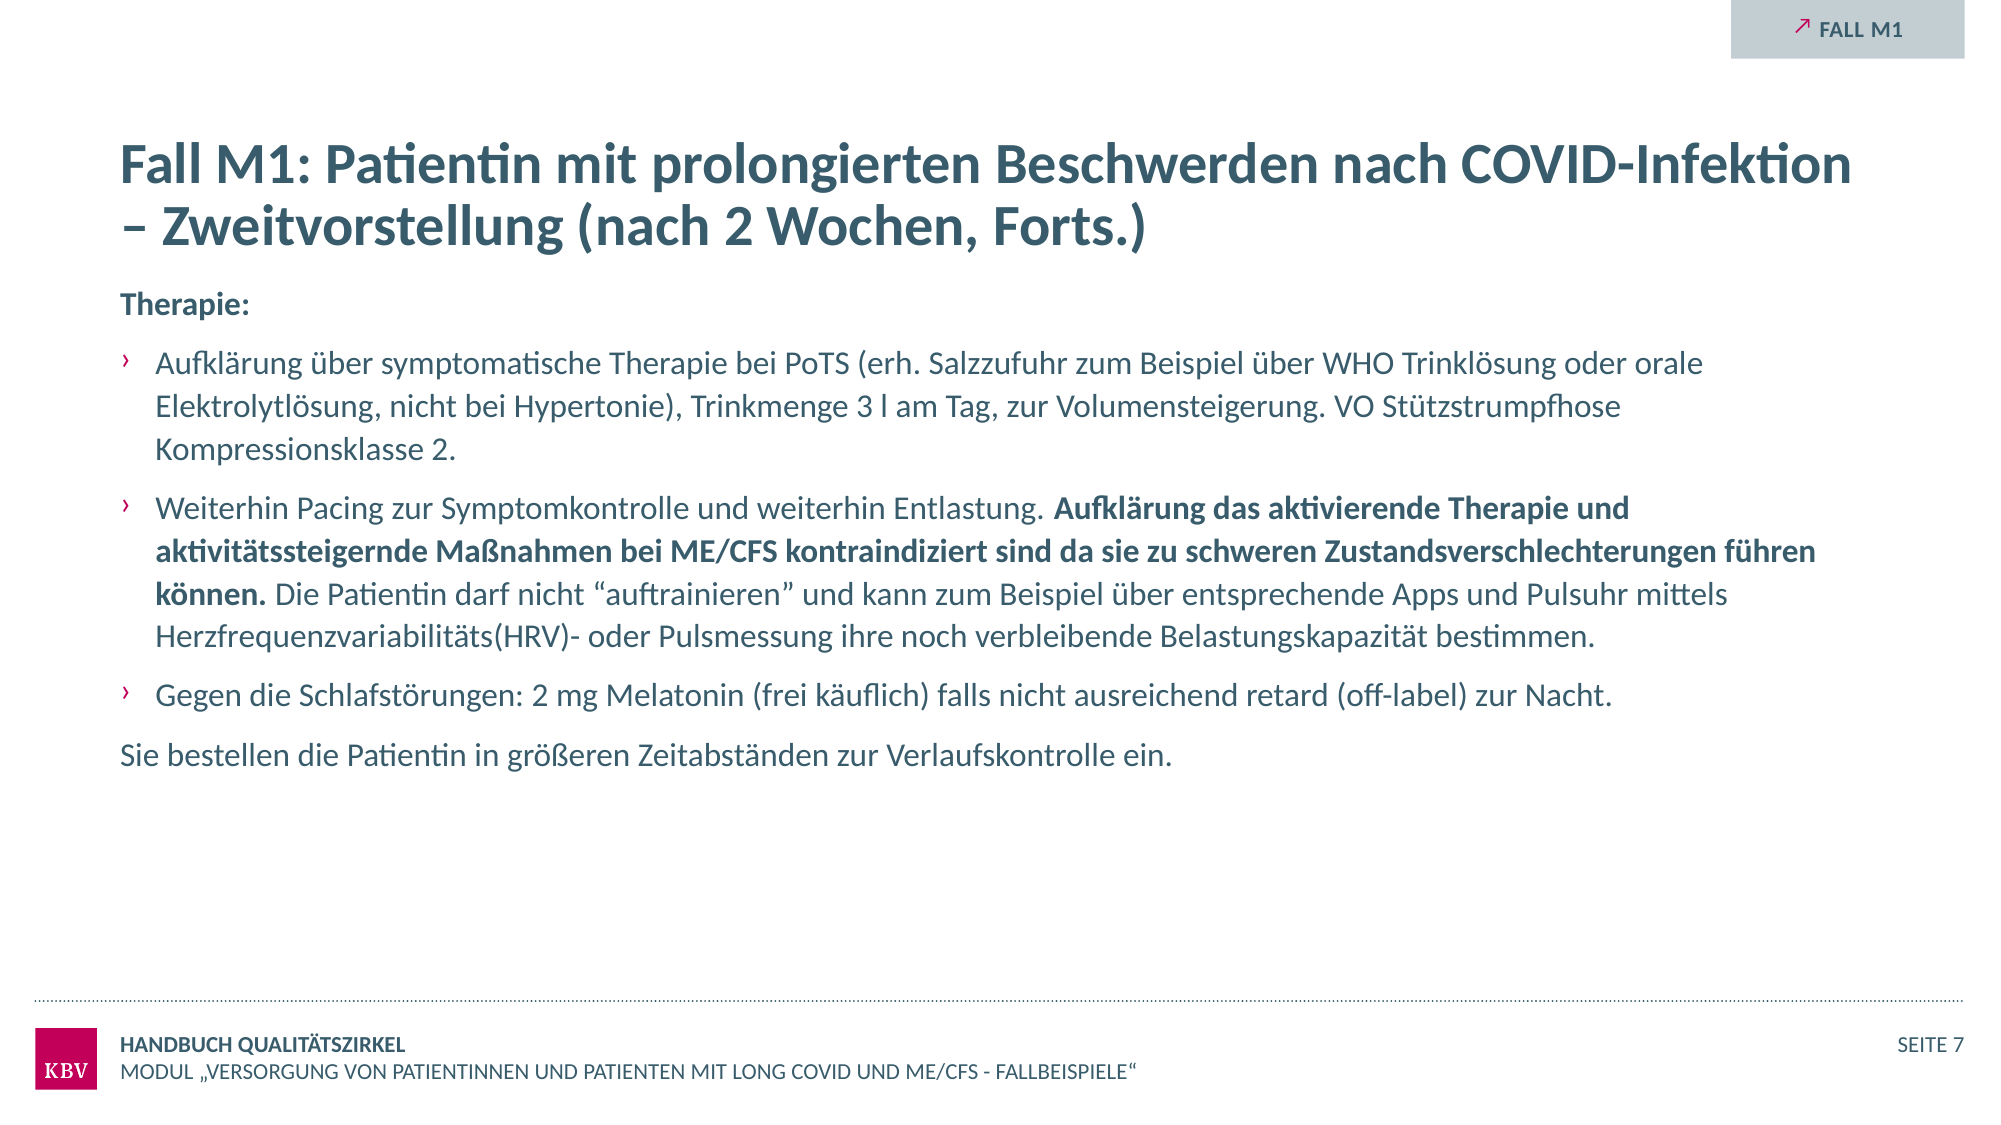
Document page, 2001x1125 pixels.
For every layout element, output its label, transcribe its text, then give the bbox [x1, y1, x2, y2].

title Fall M1: Patientin mit prolongierten Beschwerden nach COVID-Infektion – Zweitvorstellung (nach 2 Wochen, Forts.) [120, 133, 1880, 205]
slide_number Seite 7 [1787, 1030, 1965, 1057]
list Fall M1 [1731, 0, 1965, 59]
list Therapie: Aufklärung über symptomatische Therapie bei PoTS (erh. Salzzufuhr zum Beispiel über WHO Trinklösung oder orale Elektrolytlösung, nicht bei Hypertonie), Trinkmenge 3 l am Tag, zur Volumensteigerung. VO Stützstrumpfhose Kompressionsklasse 2. Weiterhin Pacing zur Symptomkontrolle und weiterhin Entlastung. Aufklärung das aktivierende Therapie und aktivitätssteigernde Maßnahmen bei ME/CFS kontraindiziert sind da sie zu schweren Zustandsverschlechterungen führen können. Die Patientin darf nicht “auftrainieren” und kann zum Beispiel über entsprechende Apps und Pulsuhr mittels Herzfrequenzvariabilitäts(HRV)- oder Pulsmessung ihre noch verbleibende Belastungskapazität bestimmen. Gegen die Schlafstörungen: 2 mg Melatonin (frei käuflich) falls nicht ausreichend retard (off-label) zur Nacht. Sie bestellen die Patientin in größeren Zeitabständen zur Verlaufskontrolle ein. [120, 279, 1880, 911]
footer Handbuch Qualitätszirkel [120, 1030, 1668, 1057]
slide_number Modul „Versorgung von Patientinnen und Patienten mit Long COVID und ME/CFS - Fallbeispiele“ [120, 1057, 1668, 1084]
